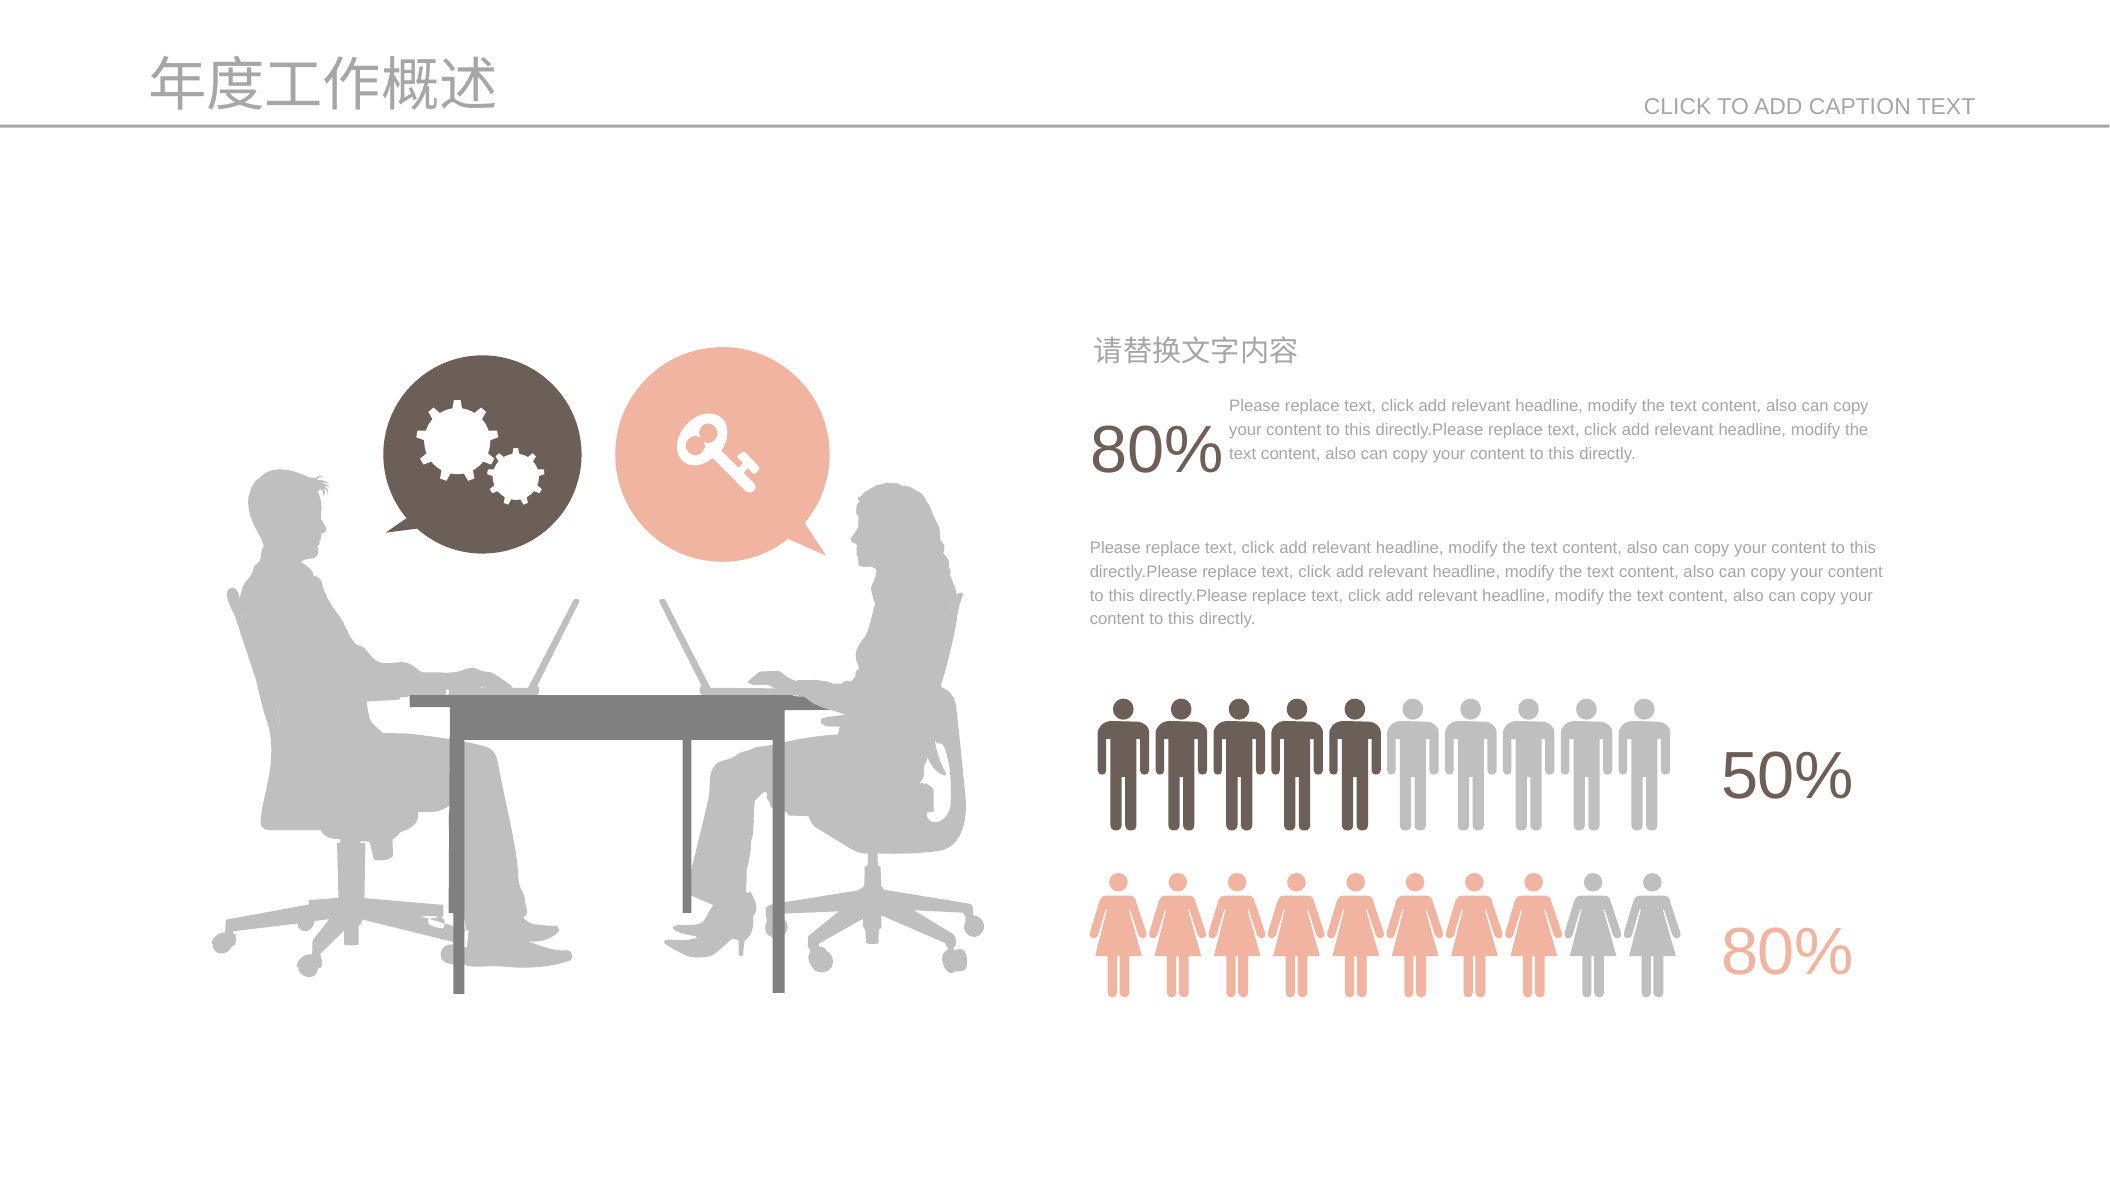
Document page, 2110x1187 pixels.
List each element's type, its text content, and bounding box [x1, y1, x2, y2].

text_box 50% [1721, 716, 1855, 813]
text_box 年度工作概述 [148, 47, 528, 118]
text_box Please replace text, click add relevant headline, modify the text content, also can copy your content to this directly.Please replace text, click add relevant headline, modify the text content, also can copy your content to this directly. [1229, 391, 1896, 464]
text_box CLICK TO ADD CAPTION TEXT [1596, 91, 1976, 119]
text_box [210, 347, 985, 994]
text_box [1097, 698, 1671, 831]
text_box 80% [1090, 389, 1224, 486]
text_box [0, 124, 2110, 129]
text_box 请替换文字内容 [1093, 325, 1450, 367]
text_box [1089, 872, 1682, 998]
text_box 80% [1721, 891, 1855, 988]
text_box Please replace text, click add relevant headline, modify the text content, also can copy your content to this directly.Please replace text, click add relevant headline, modify the text content, also can copy your content to this directly.Please replace text, click add relevant headline, modify the text content, also can copy your content to this directly. [1089, 532, 1896, 629]
